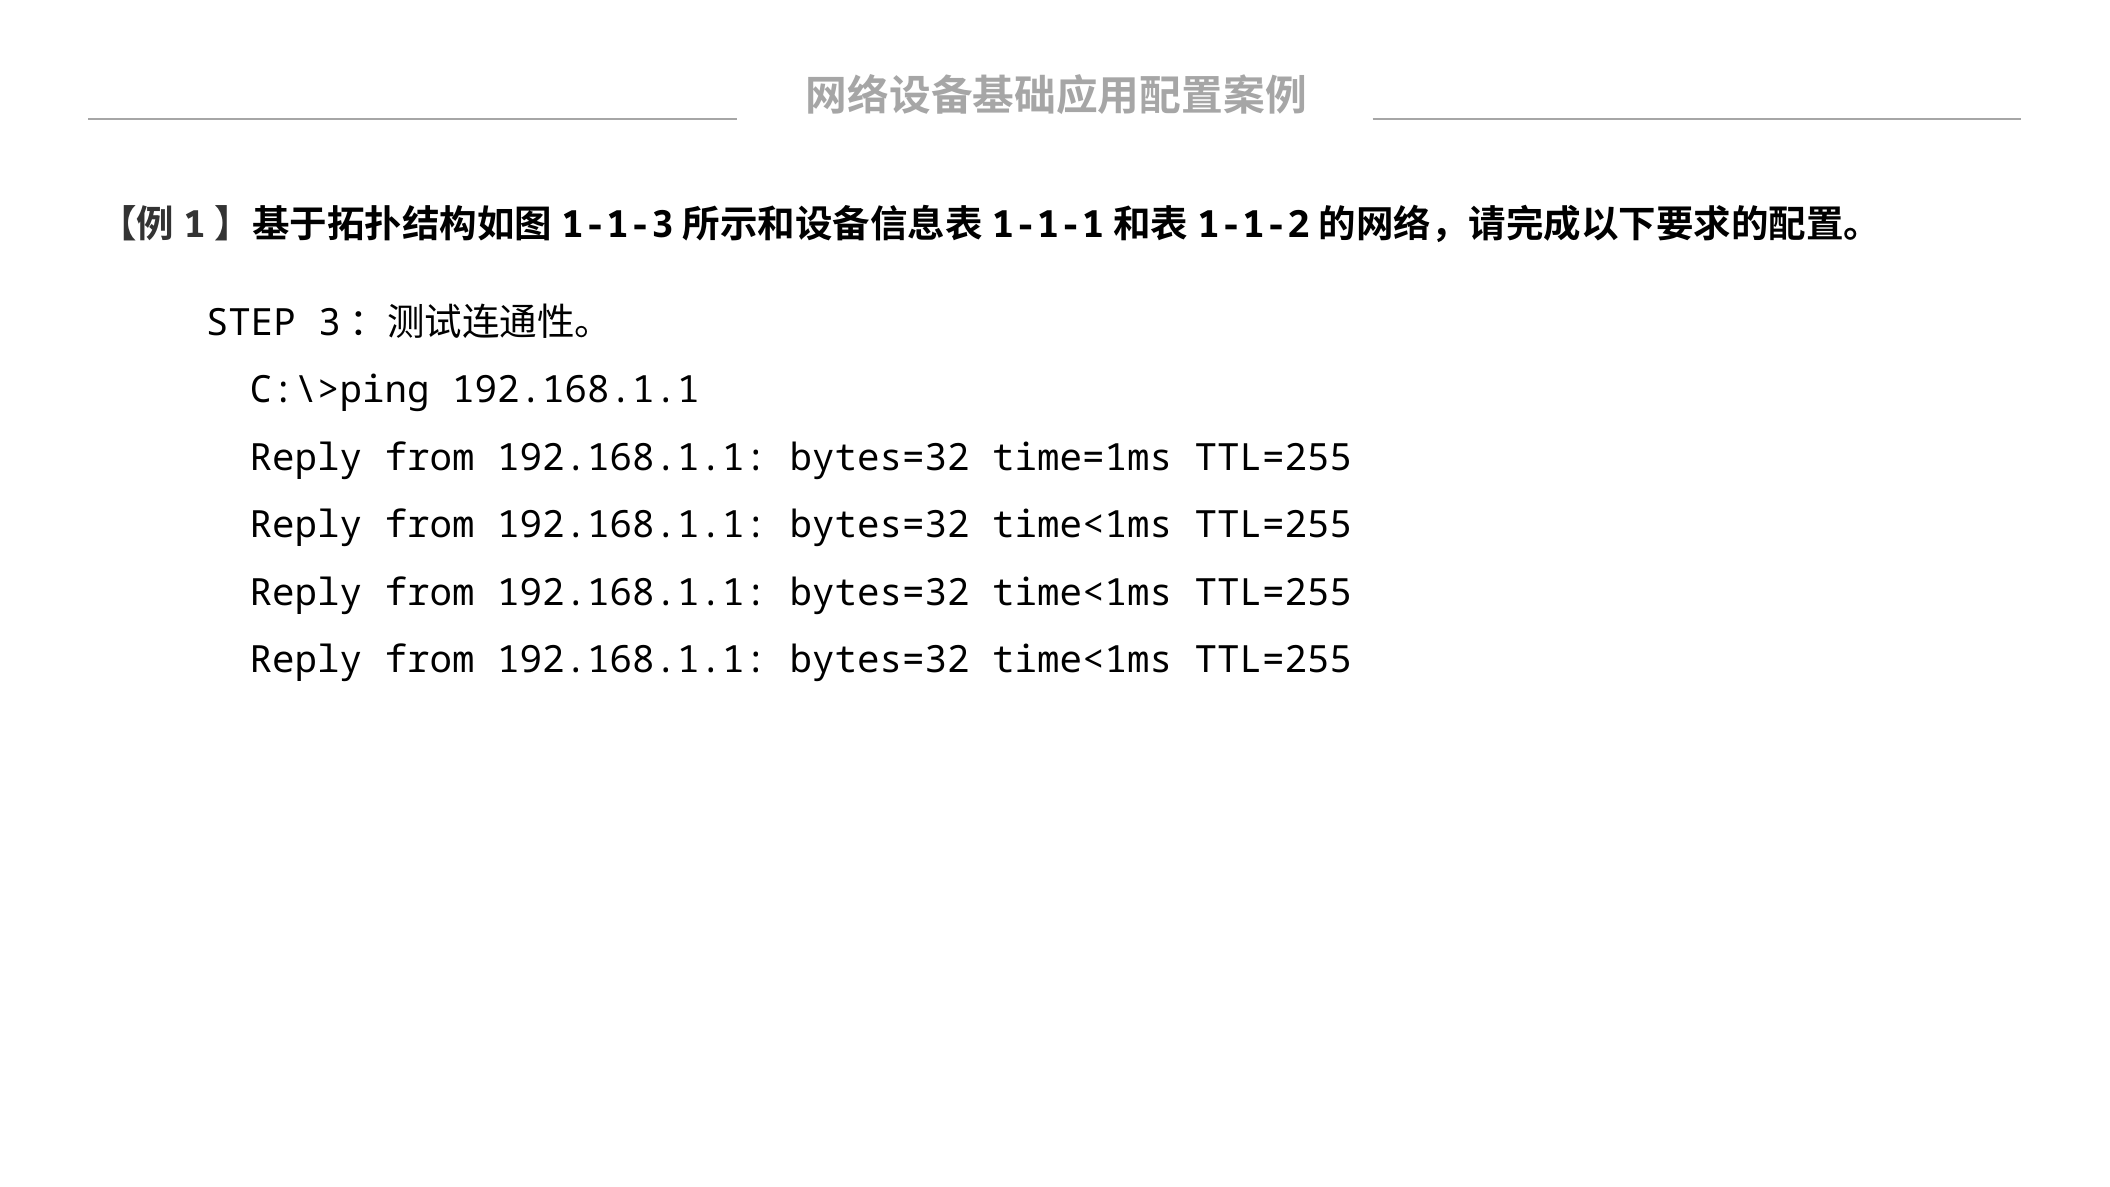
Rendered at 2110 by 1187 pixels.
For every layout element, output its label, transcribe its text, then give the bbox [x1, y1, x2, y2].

text_box STEP 3：测试连通性。 C:\>ping 192.168.1.1 Reply from 192.168.1.1: bytes=32 time=1ms TTL=255 Reply from 192.168.1.1: bytes=32 time<1ms TTL=255 Reply from 192.168.1.1: bytes=32 time<1ms TTL=255 Reply from 192.168.1.1: bytes=32 time<1ms TTL=255 [147, 267, 1785, 688]
text_box 【例1】基于拓扑结构如图1-1-3所示和设备信息表1-1-1和表1-1-2的网络，请完成以下要求的配置。 [84, 169, 2106, 252]
text_box 网络设备基础应用配置案例 [732, 68, 1381, 119]
